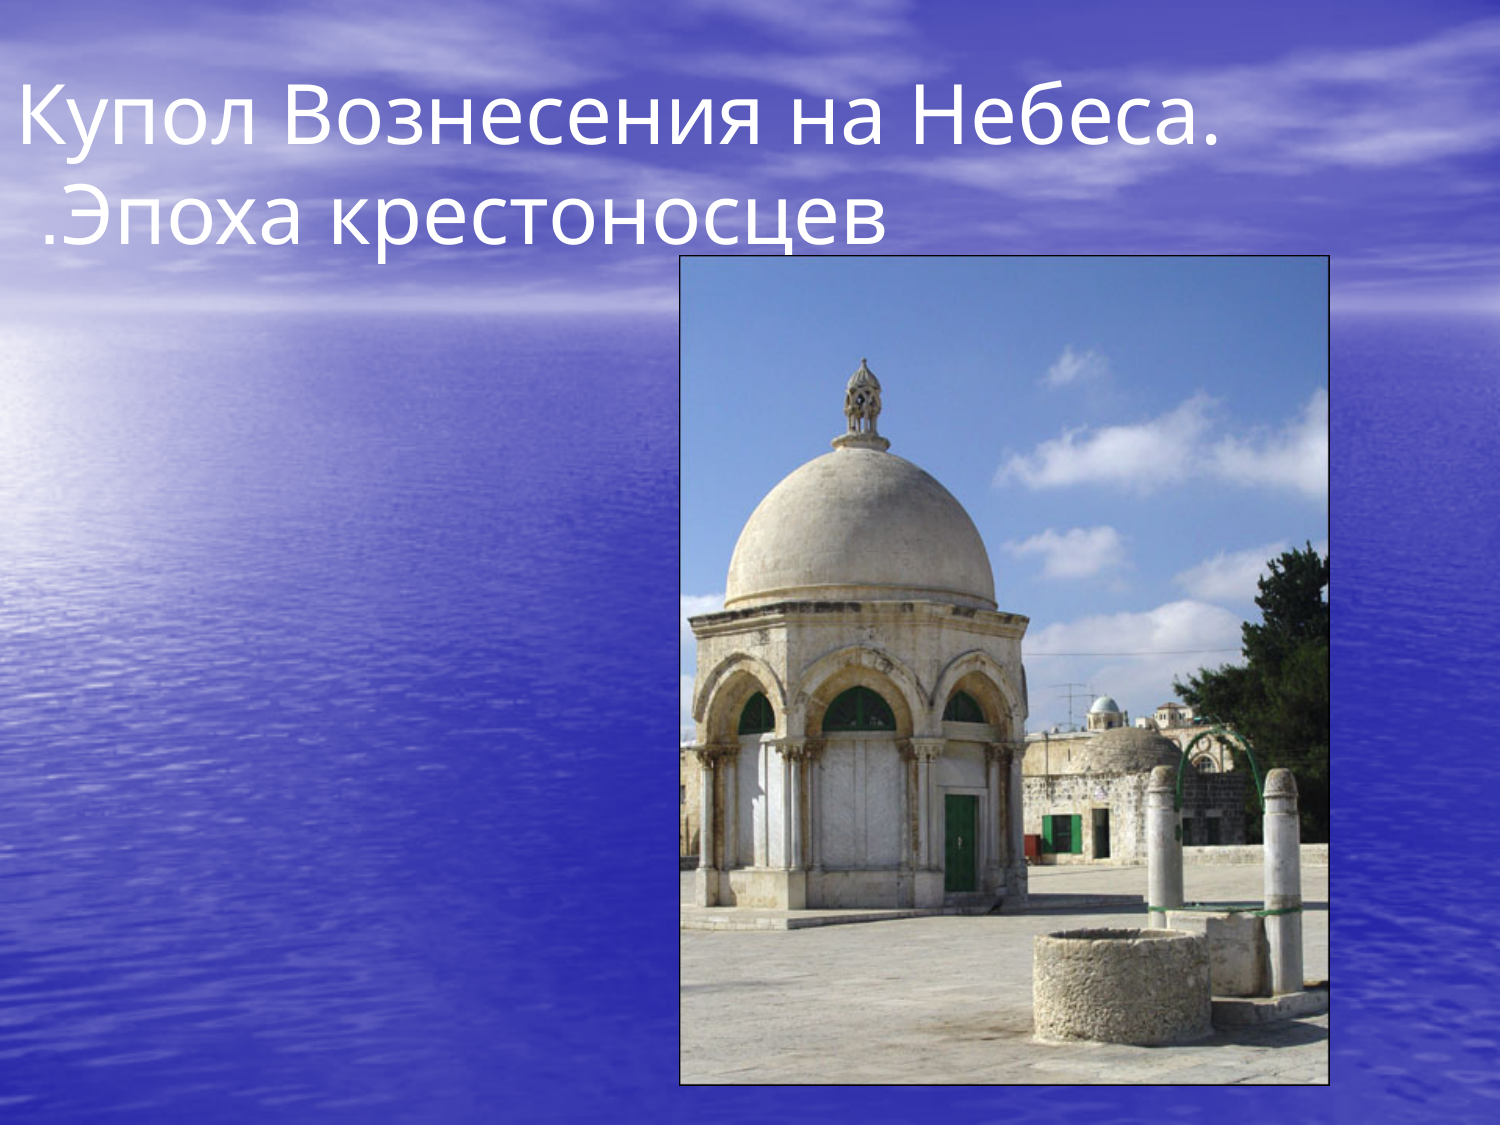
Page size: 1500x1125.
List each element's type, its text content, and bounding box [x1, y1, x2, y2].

picture [678, 255, 1330, 1086]
title Купол Вознесения на Небеса. Эпоха крестоносцев. [0, 47, 1351, 276]
